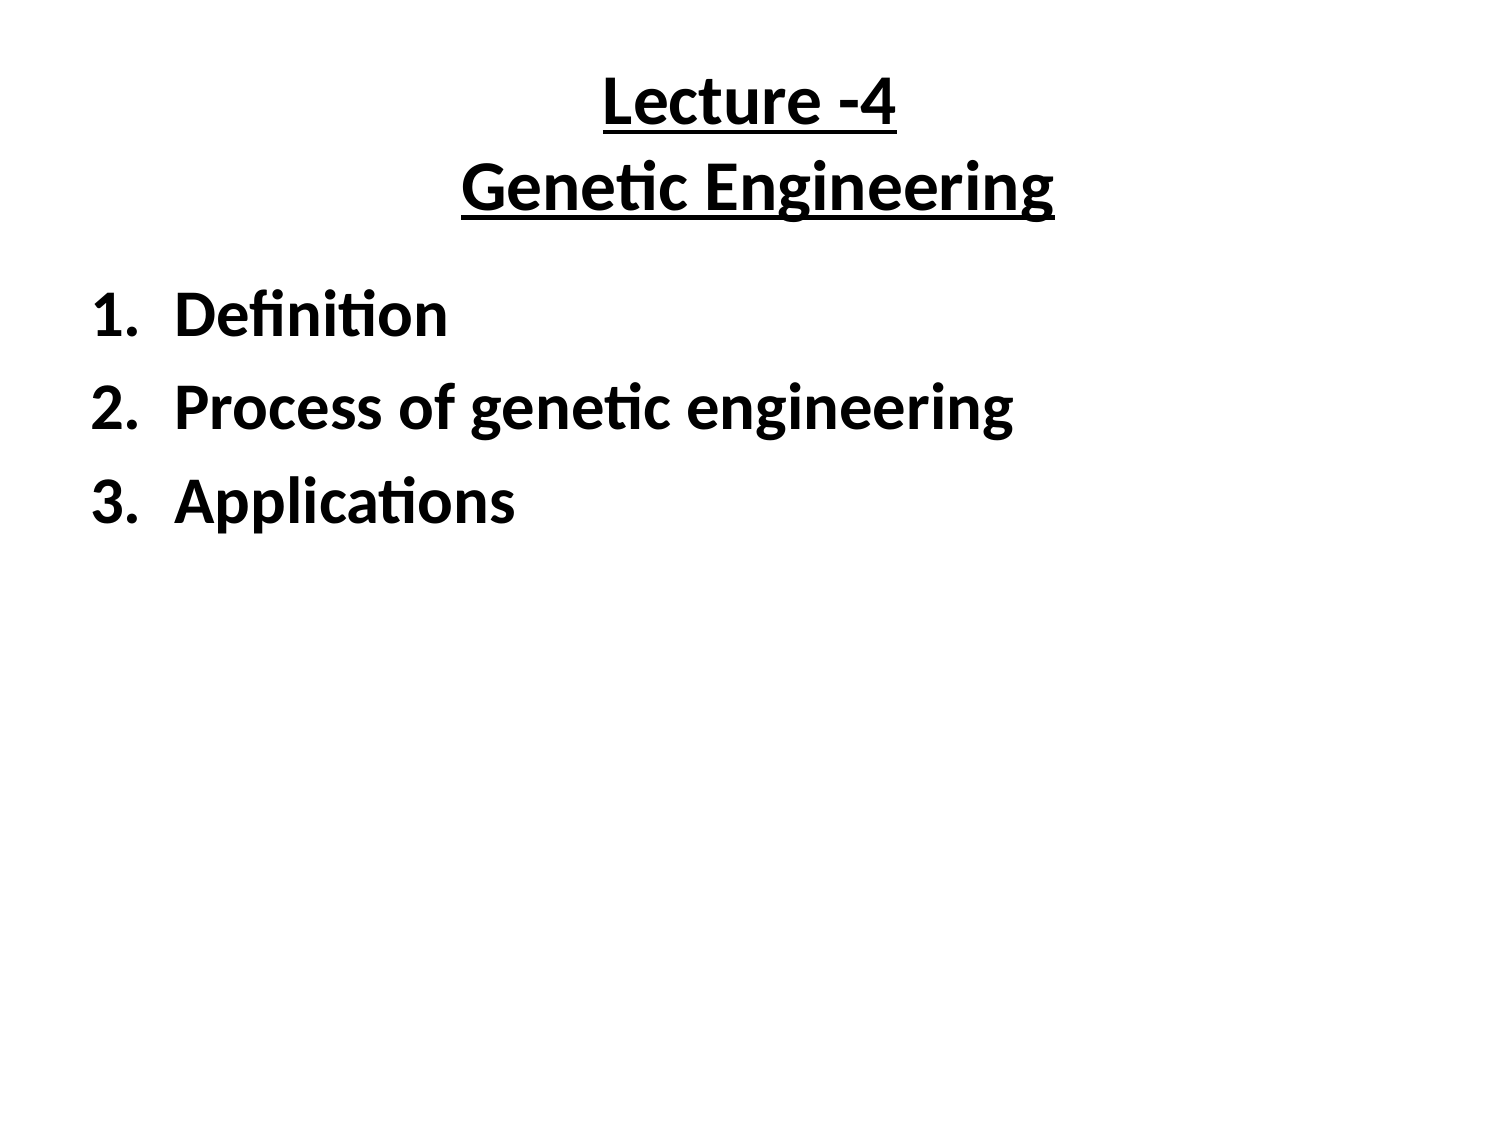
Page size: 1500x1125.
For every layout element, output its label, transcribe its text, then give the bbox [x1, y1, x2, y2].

title Lecture -4 Genetic Engineering [75, 45, 1425, 233]
list Definition Process of genetic engineering Applications [75, 262, 1425, 1005]
